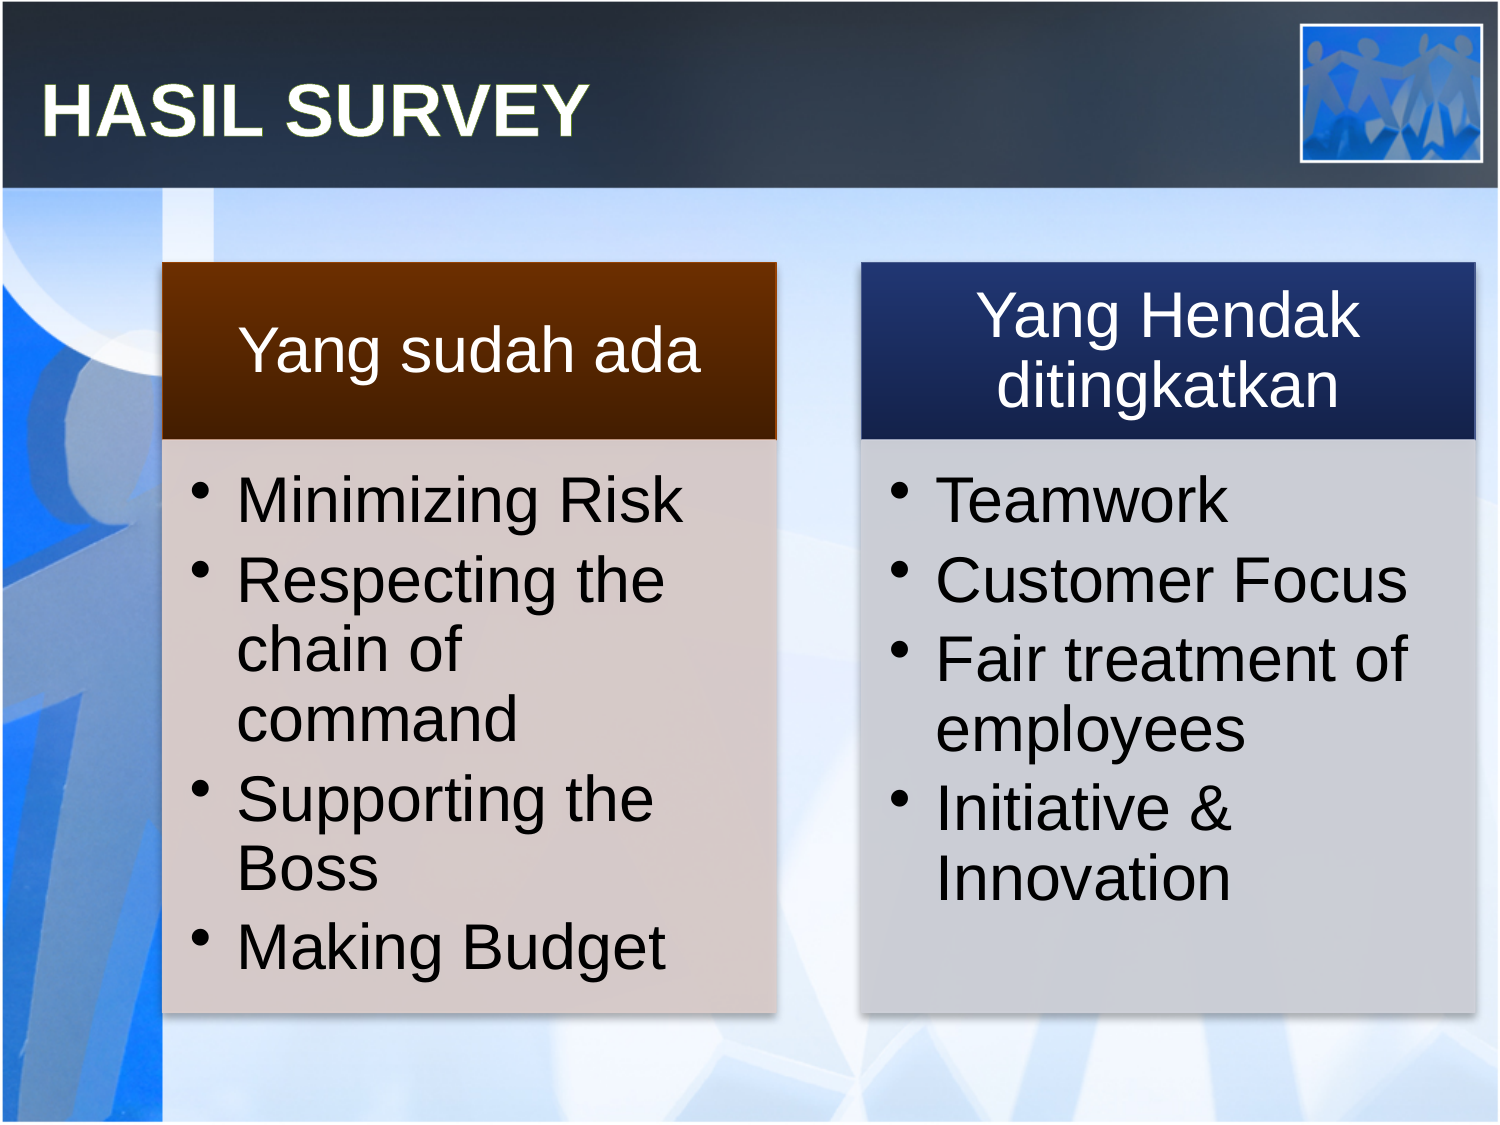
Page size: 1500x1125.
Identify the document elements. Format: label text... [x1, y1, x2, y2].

picture [0, 0, 1500, 1125]
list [162, 262, 1476, 1013]
title Hasil survey [24, 37, 1476, 176]
